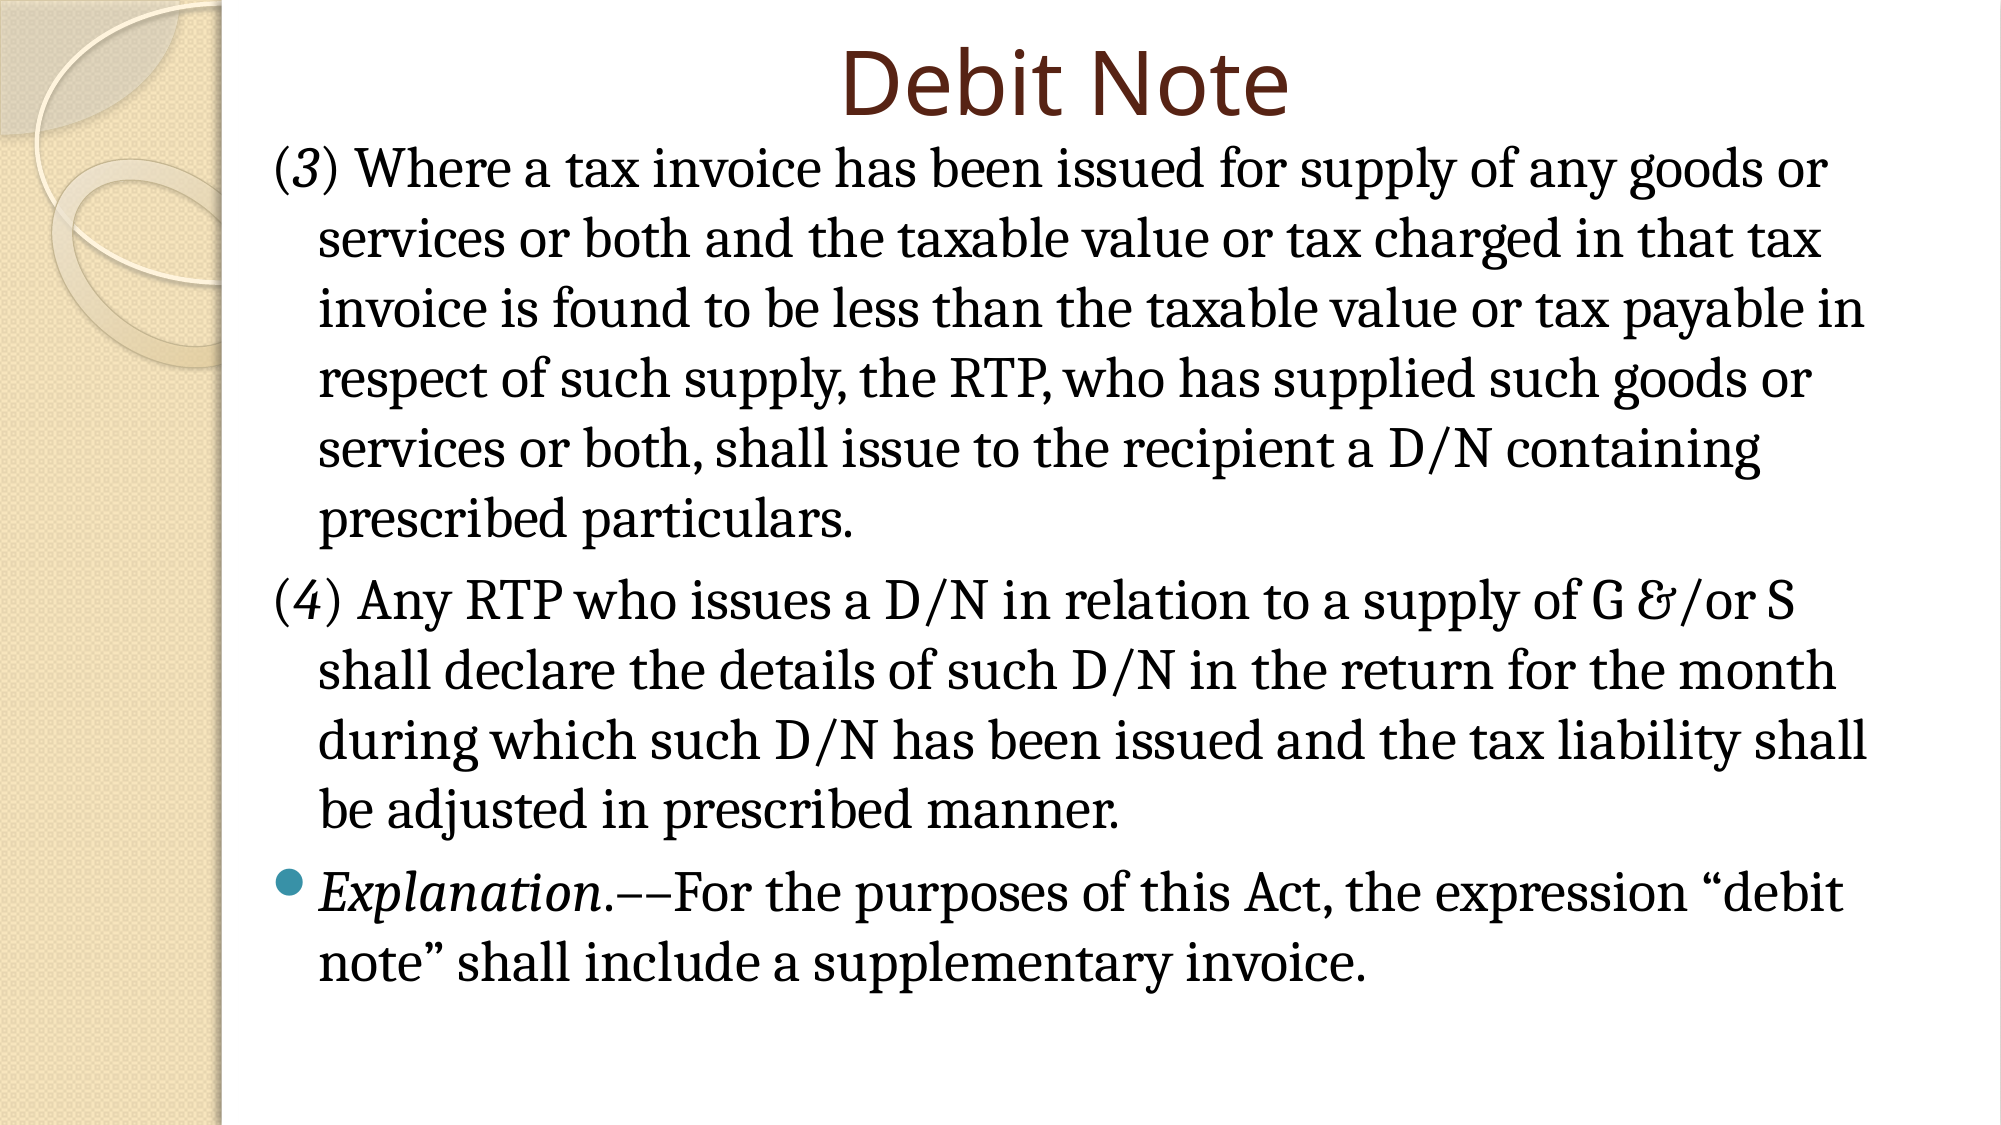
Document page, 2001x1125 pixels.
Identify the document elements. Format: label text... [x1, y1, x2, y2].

list (3) Where a tax invoice has been issued for supply of any goods or services or both and the taxable value or tax charged in that tax invoice is found to be less than the taxable value or tax payable in respect of such supply, the RTP, who has supplied such goods or services or both, shall issue to the recipient a D/N containing prescribed particulars. (4) Any RTP who issues a D/N in relation to a supply of G &/or S shall declare the details of such D/N in the return for the month during which such D/N has been issued and the tax liability shall be adjusted in prescribed manner. Explanation.––For the purposes of this Act, the expression “debit note” shall include a supplementary invoice. [243, 122, 1922, 1087]
title Debit Note [243, 20, 1887, 122]
